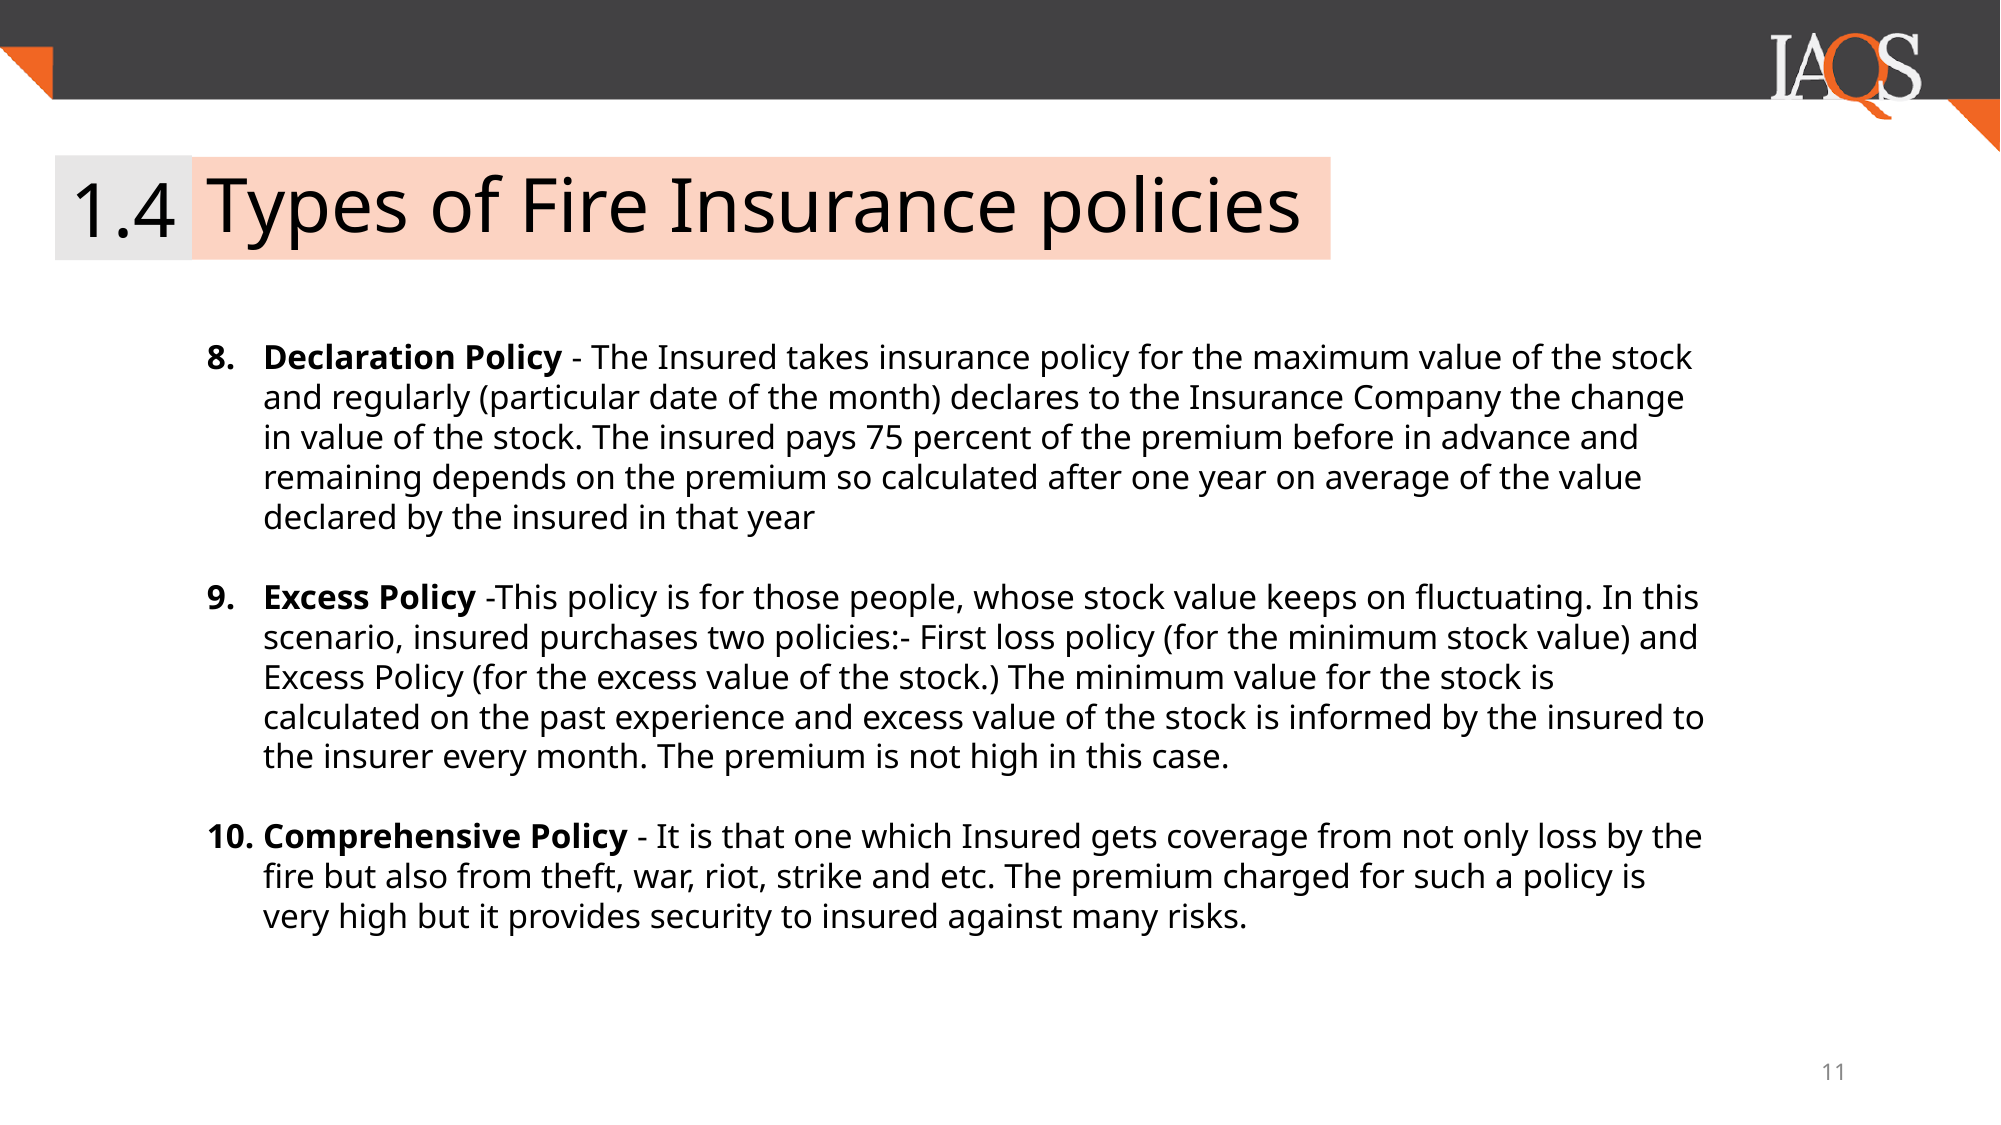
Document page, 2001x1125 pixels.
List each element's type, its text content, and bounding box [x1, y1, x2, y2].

picture [0, 0, 2000, 152]
slide_number ‹#› [1412, 1042, 1863, 1103]
title Types of Fire Insurance policies [192, 156, 1331, 260]
text_box Declaration Policy - The Insured takes insurance policy for the maximum value of the stock and regularly (particular date of the month) declares to the Insurance Company the change in value of the stock. The insured pays 75 percent of the premium before in advance and remaining depends on the premium so calculated after one year on average of the value declared by the insured in that year Excess Policy -This policy is for those people, whose stock value keeps on fluctuating. In this scenario, insured purchases two policies:- First loss policy (for the minimum stock value) and Excess Policy (for the excess value of the stock.) The minimum value for the stock is calculated on the past experience and excess value of the stock is informed by the insured to the insurer every month. The premium is not high in this case. Comprehensive Policy - It is that one which Insured gets coverage from not only loss by the fire but also from theft, war, riot, strike and etc. The premium charged for such a policy is very high but it provides security to insured against many risks. [191, 328, 1728, 943]
text_box 1.4 [55, 155, 192, 261]
